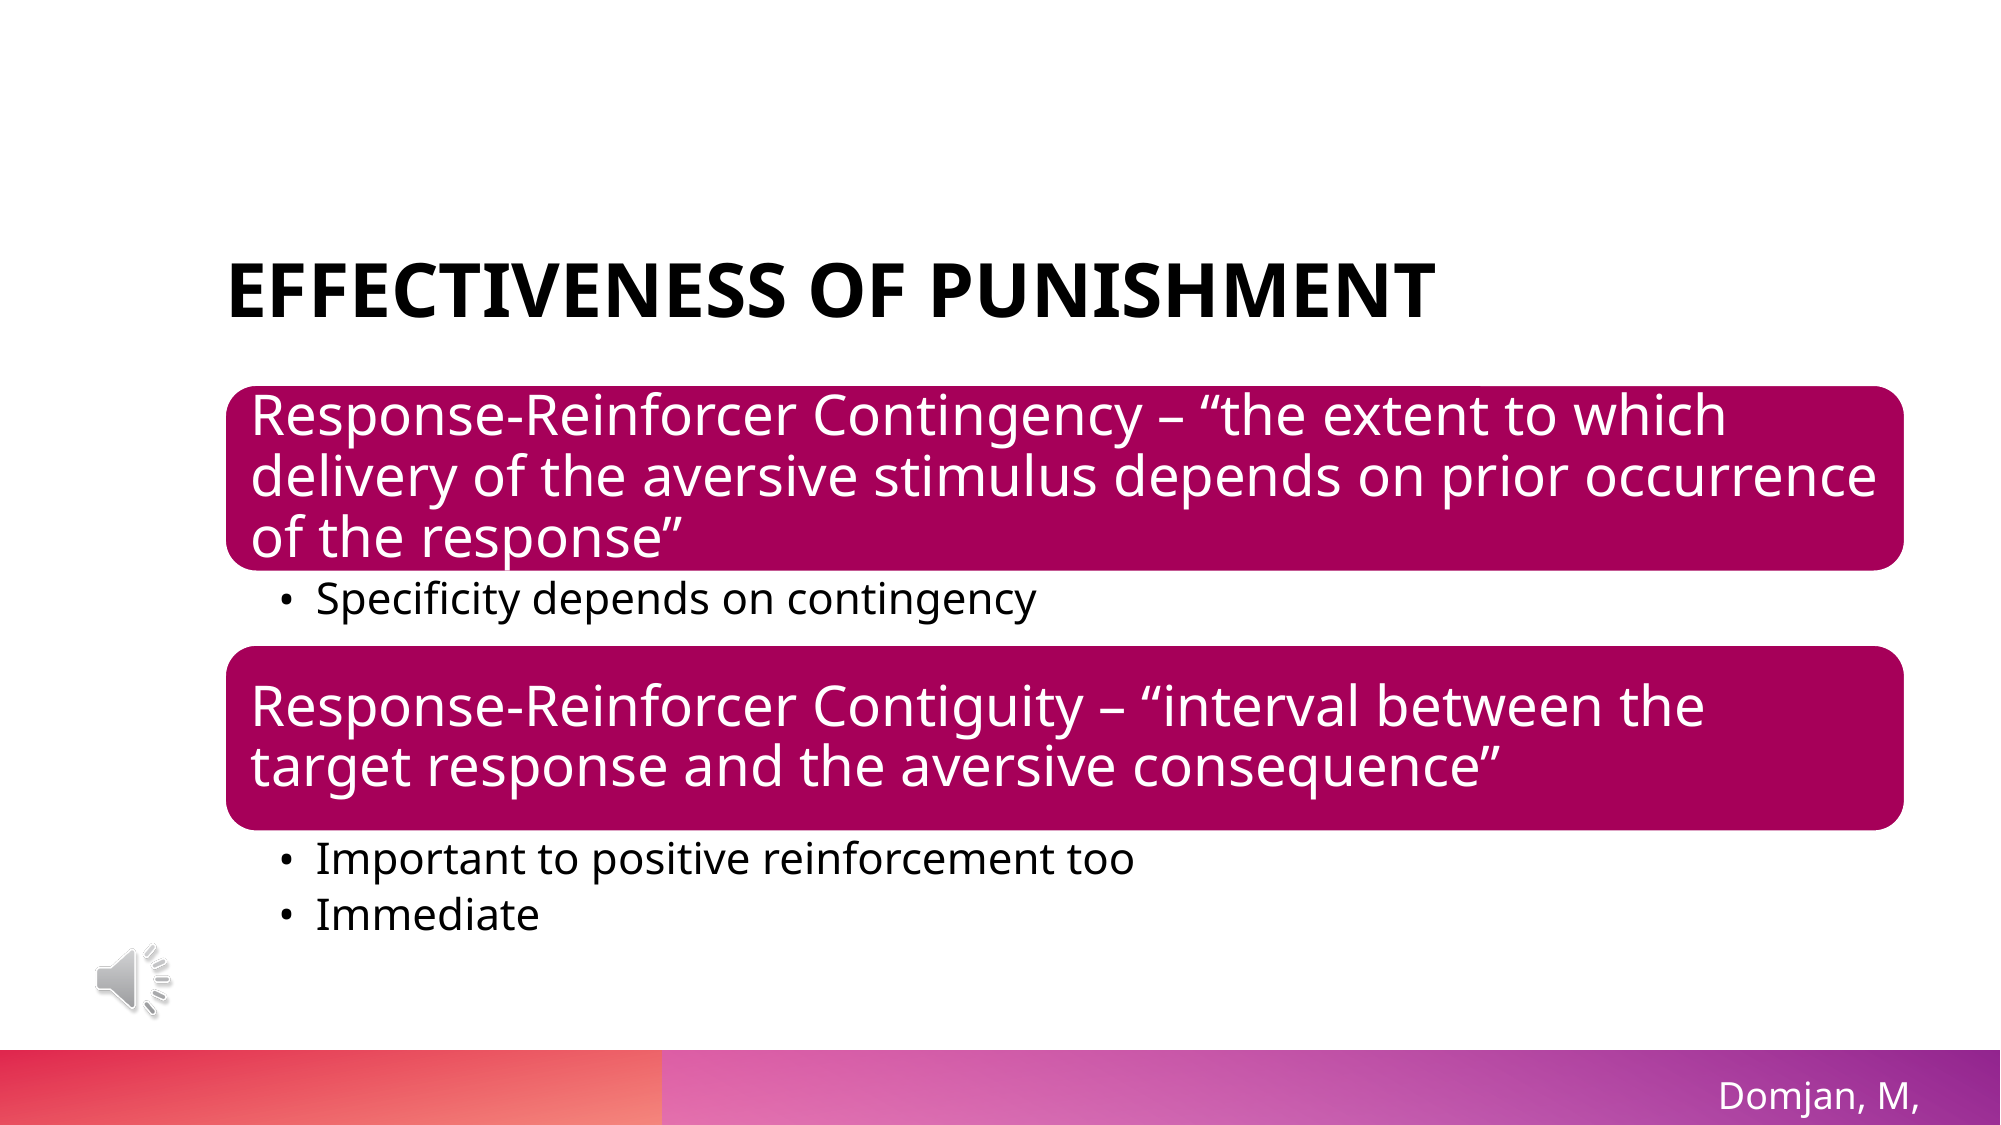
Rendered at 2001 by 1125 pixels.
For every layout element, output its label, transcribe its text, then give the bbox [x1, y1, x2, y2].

text_box Domjan, M, 2018 [1702, 1064, 2000, 1125]
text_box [224, 384, 1906, 958]
title EFFECTIVENESS OF PUNISHMENT [225, 130, 1905, 333]
picture [94, 941, 176, 1022]
